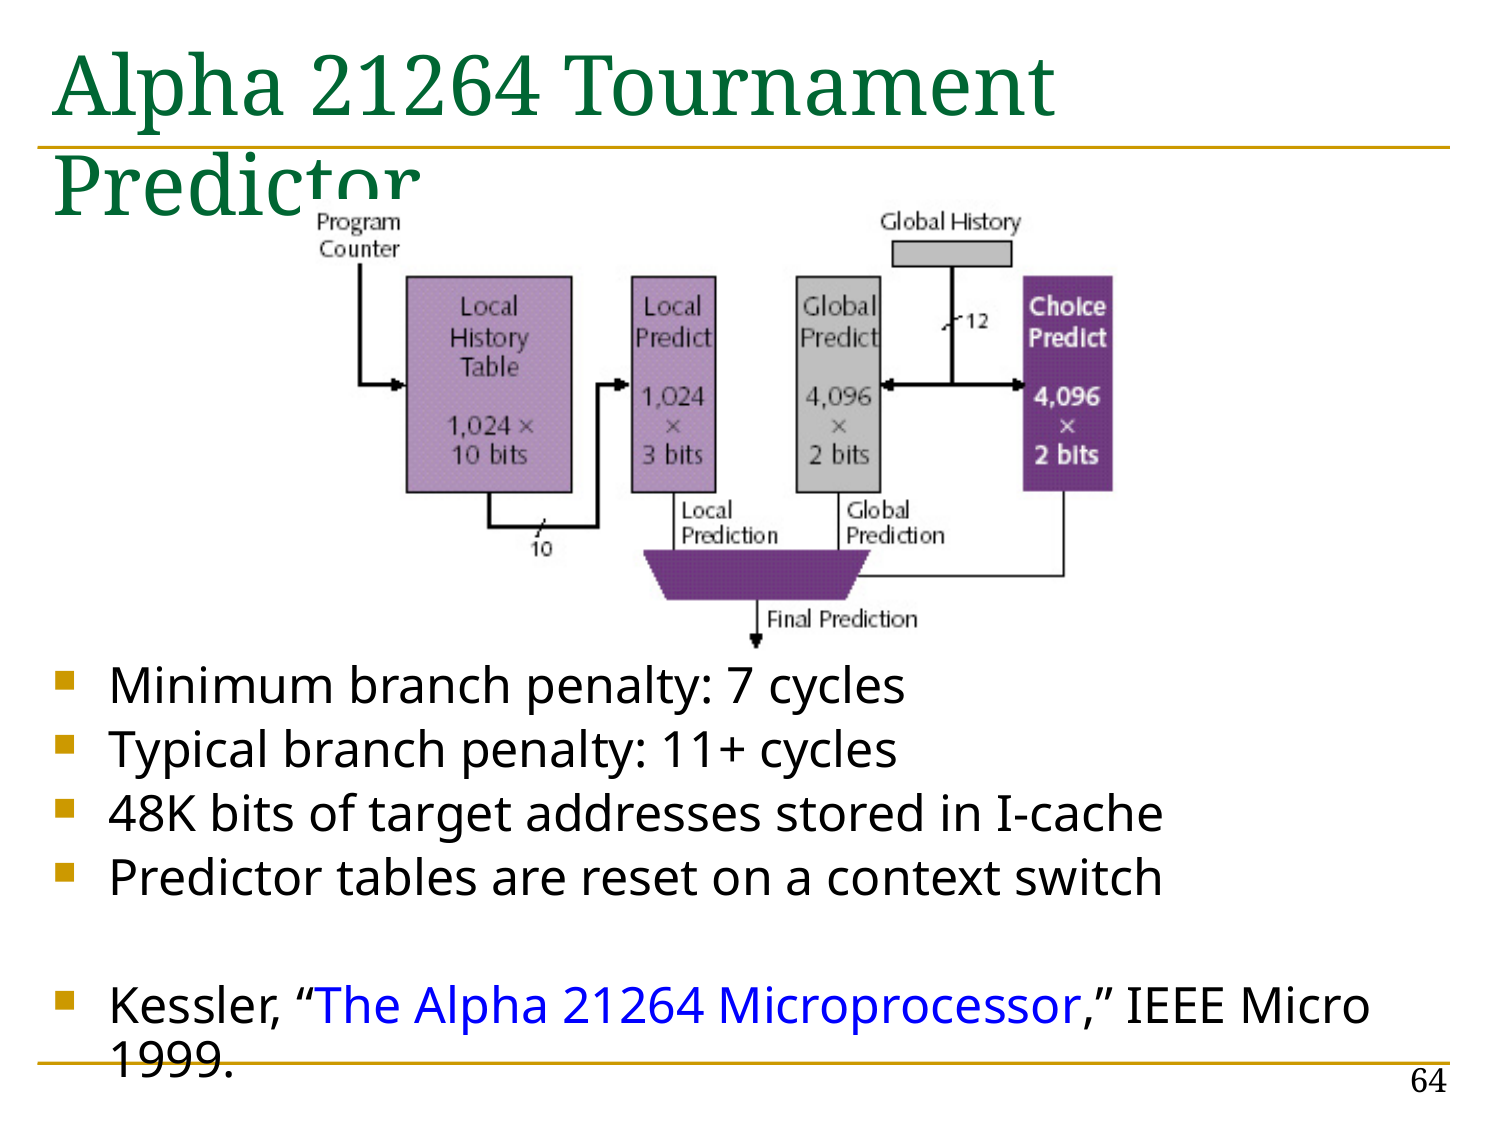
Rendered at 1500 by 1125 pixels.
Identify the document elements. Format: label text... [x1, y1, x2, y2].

title Alpha 21264 Tournament Predictor [37, 24, 1450, 163]
picture [299, 199, 1132, 655]
slide_number 64 [1111, 1036, 1462, 1112]
list Minimum branch penalty: 7 cycles Typical branch penalty: 11+ cycles 48K bits of target addresses stored in I-cache Predictor tables are reset on a context switch Kessler, “The Alpha 21264 Microprocessor,” IEEE Micro 1999. [37, 163, 1500, 1016]
